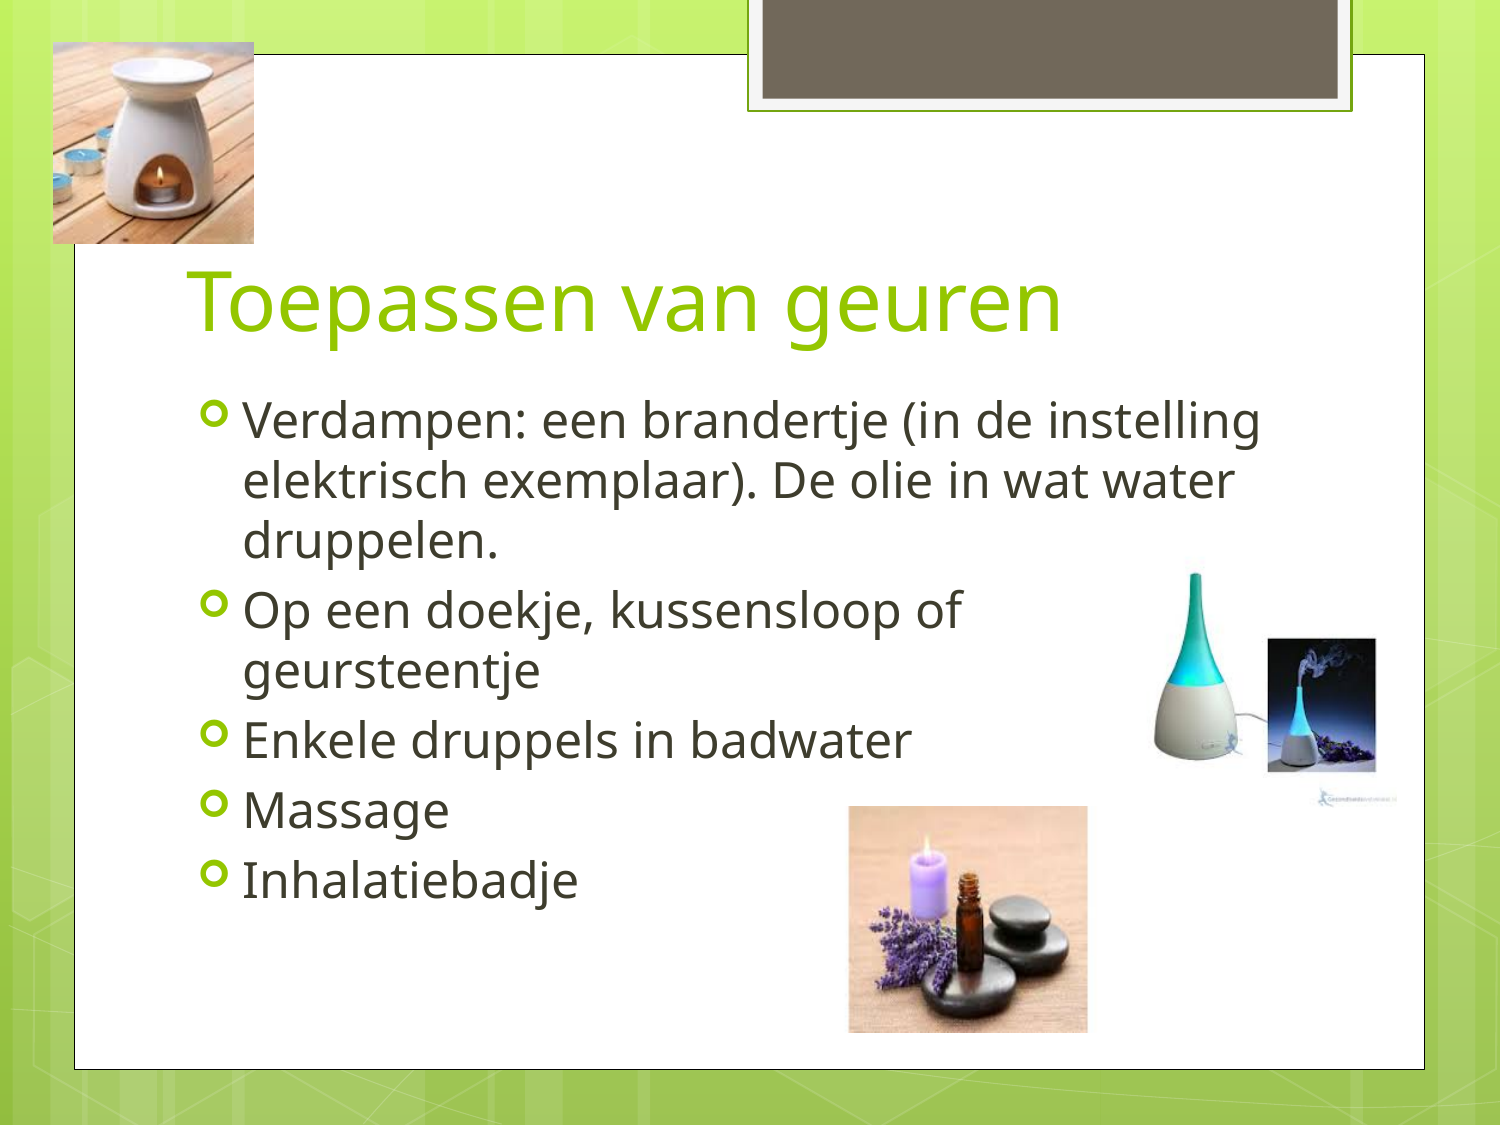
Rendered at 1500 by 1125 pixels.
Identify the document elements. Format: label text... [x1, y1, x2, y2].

list Verdampen: een brandertje (in de instelling elektrisch exemplaar). De olie in wat water druppelen. Op een doekje, kussensloop of geursteentje Enkele druppels in badwater Massage Inhalatiebadje [171, 381, 1283, 957]
picture [773, 538, 1398, 1034]
title Toepassen van geuren [171, 168, 1324, 357]
picture [52, 42, 255, 244]
